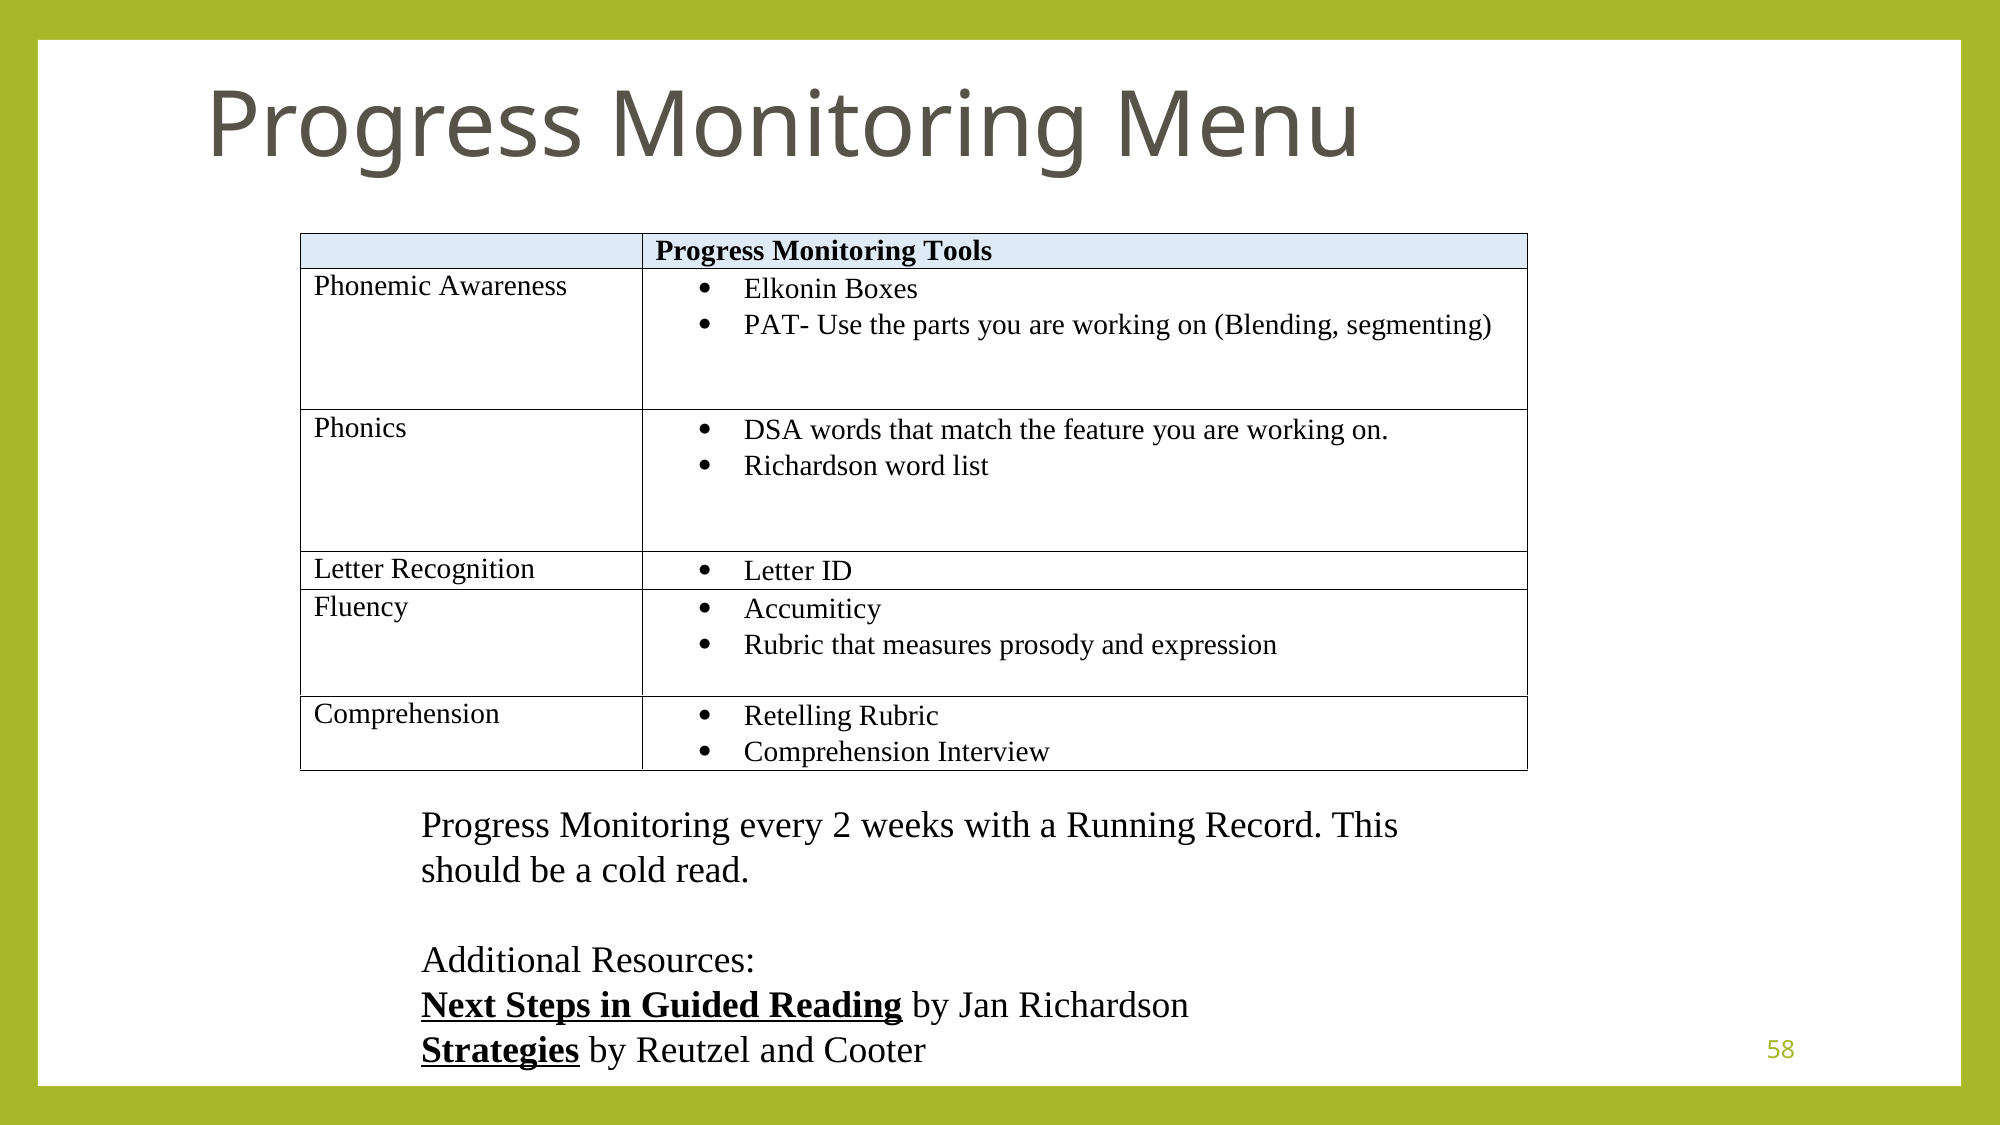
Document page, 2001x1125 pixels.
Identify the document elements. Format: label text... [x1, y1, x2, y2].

picture [299, 232, 1626, 805]
title Progress Monitoring Menu [190, 16, 1811, 239]
slide_number 58 [1530, 1020, 1811, 1081]
text_box Progress Monitoring every 2 weeks with a Running Record. This should be a cold read. Additional Resources: Next Steps in Guided Reading by Jan Richardson Strategies by Reutzel and Cooter [406, 814, 1519, 1078]
